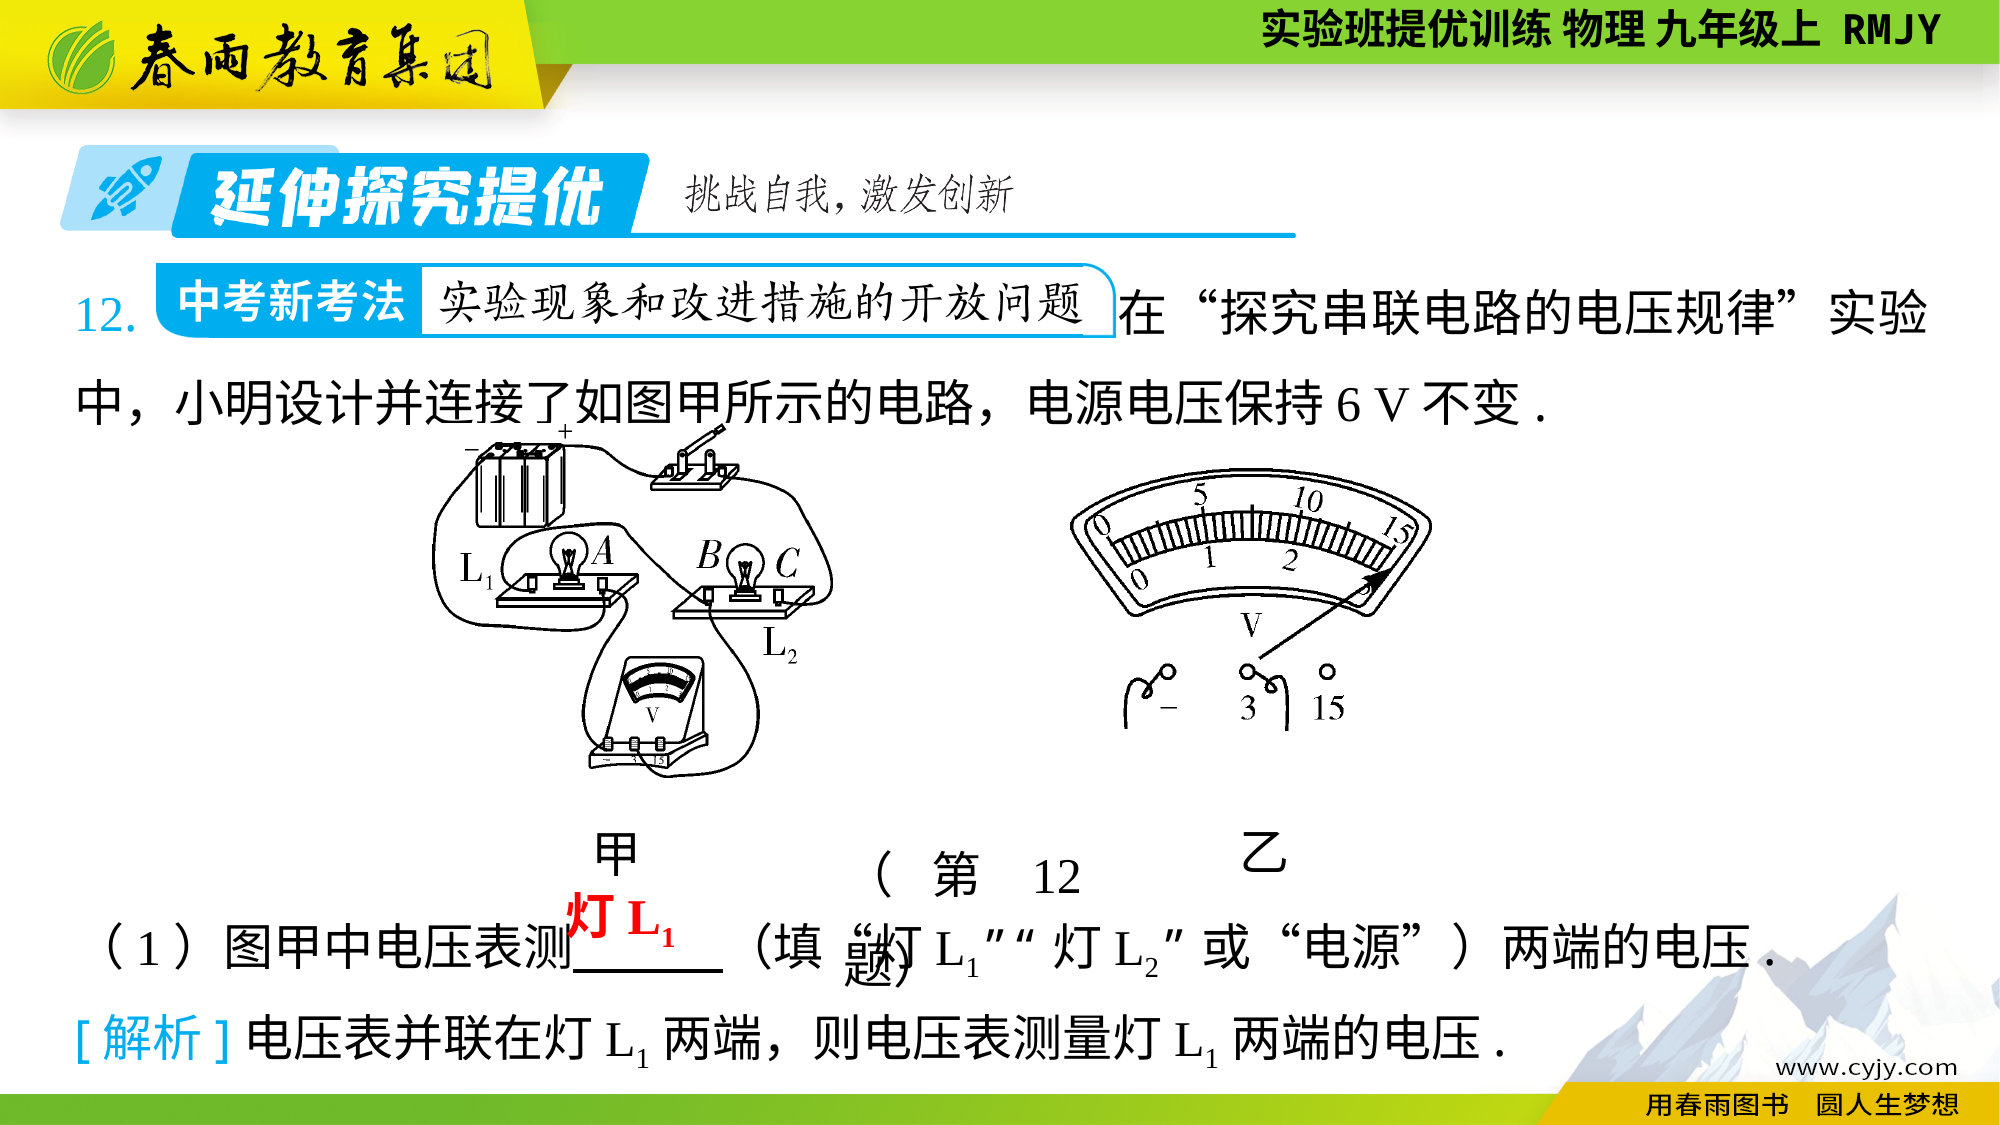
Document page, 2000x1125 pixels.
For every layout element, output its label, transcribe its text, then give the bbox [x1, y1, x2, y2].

text_box 灯L1 [550, 877, 691, 961]
list 12. 在“探究串联电路的电压规律”实验中，小明设计并连接了如图甲所示的电路，电源电压保持6 V不变. （1）图甲中电压表测 （填“灯L1”“灯L2”或“电源”）两端的电压. [59, 243, 1944, 964]
text_box [解析]电压表并联在灯L1两端，则电压表测量灯L1两端的电压. [59, 964, 1944, 1082]
text_box （第12题） [828, 806, 1109, 912]
text_box 甲 [576, 786, 657, 877]
picture [0, 0, 2000, 1125]
text_box 乙 [1224, 782, 1305, 888]
